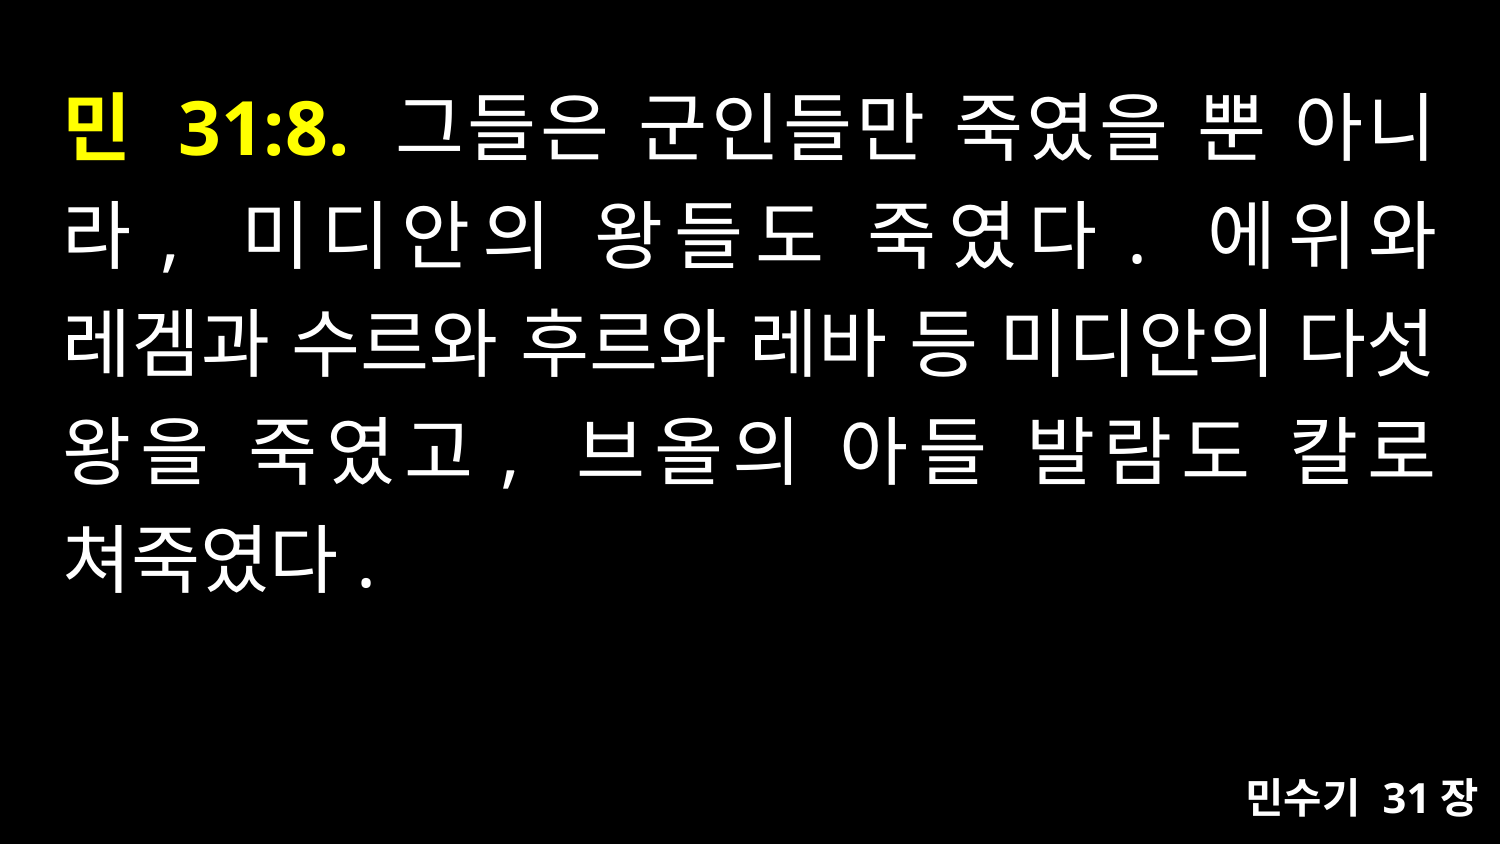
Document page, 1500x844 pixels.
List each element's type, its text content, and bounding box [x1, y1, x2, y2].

subtitle 민수기 31장 [916, 770, 1500, 844]
title 민 31:8. 그들은 군인들만 죽였을 뿐 아니라, 미디안의 왕들도 죽였다. 에위와 레겜과 수르와 후르와 레바 등 미디안의 다섯 왕을 죽였고, 브올의 아들 발람도 칼로 쳐죽였다. [0, 0, 1500, 844]
